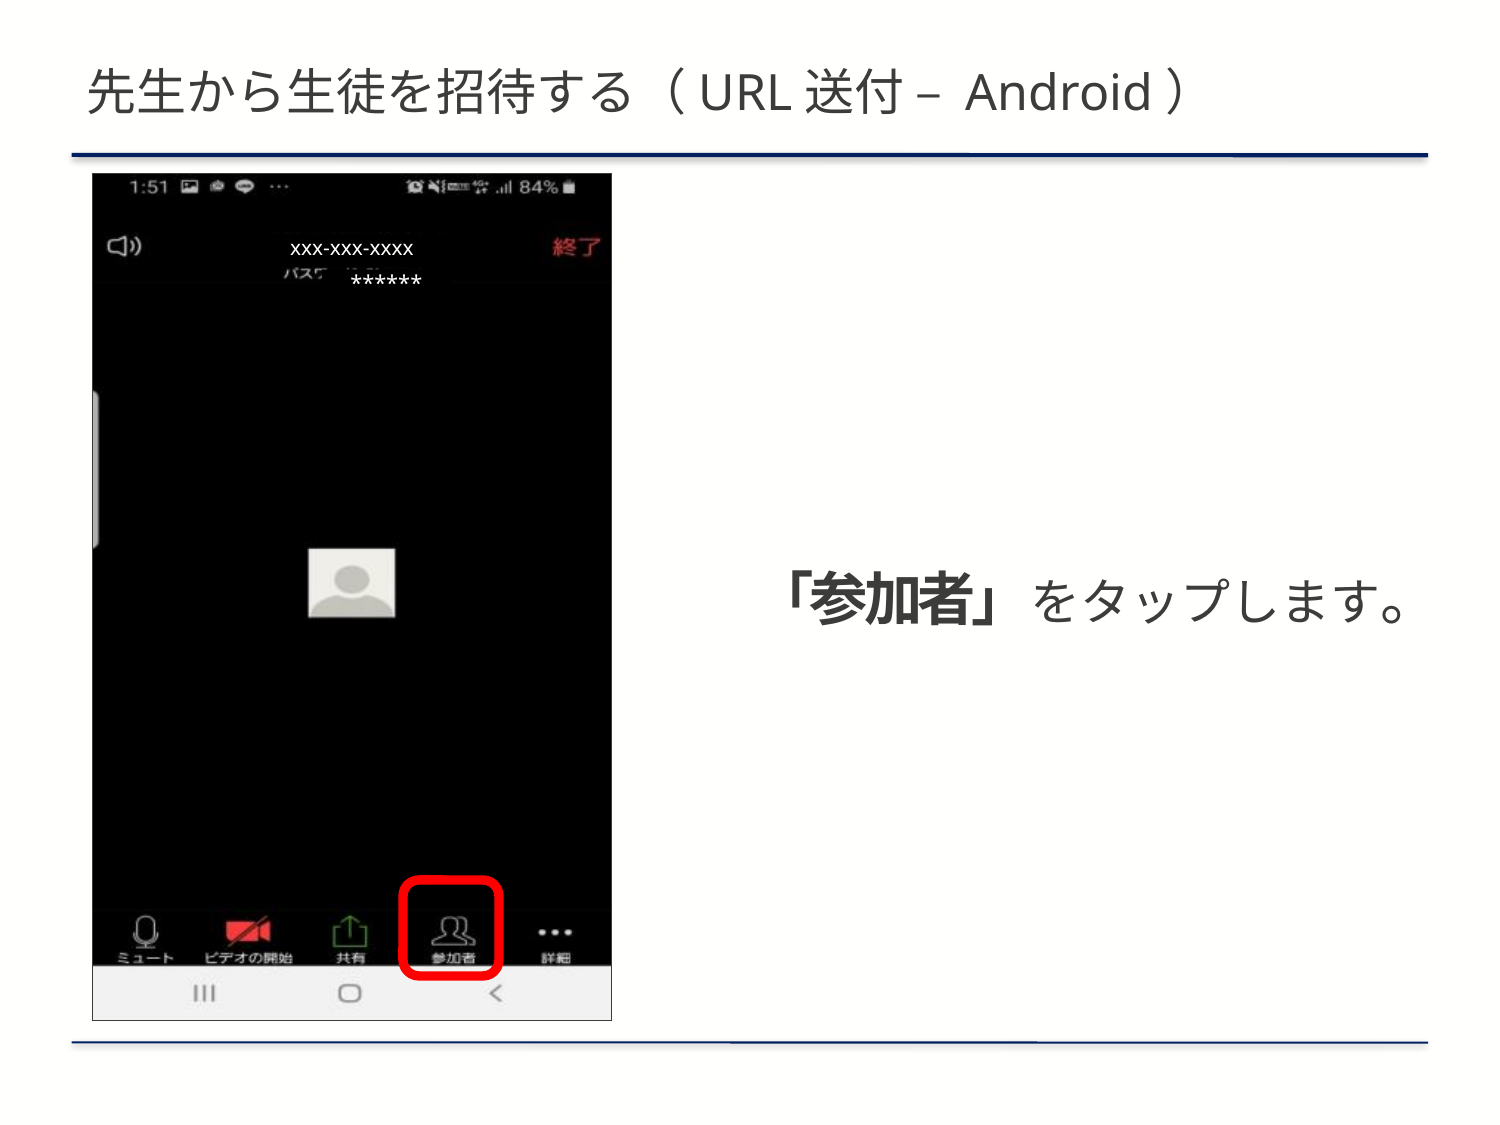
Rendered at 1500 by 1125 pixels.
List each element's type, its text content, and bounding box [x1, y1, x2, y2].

title 先生から生徒を招待する（URL送付 – Android） [71, 37, 1429, 143]
list 「参加者」をタップします。 [750, 173, 1489, 1021]
picture [92, 173, 612, 1021]
